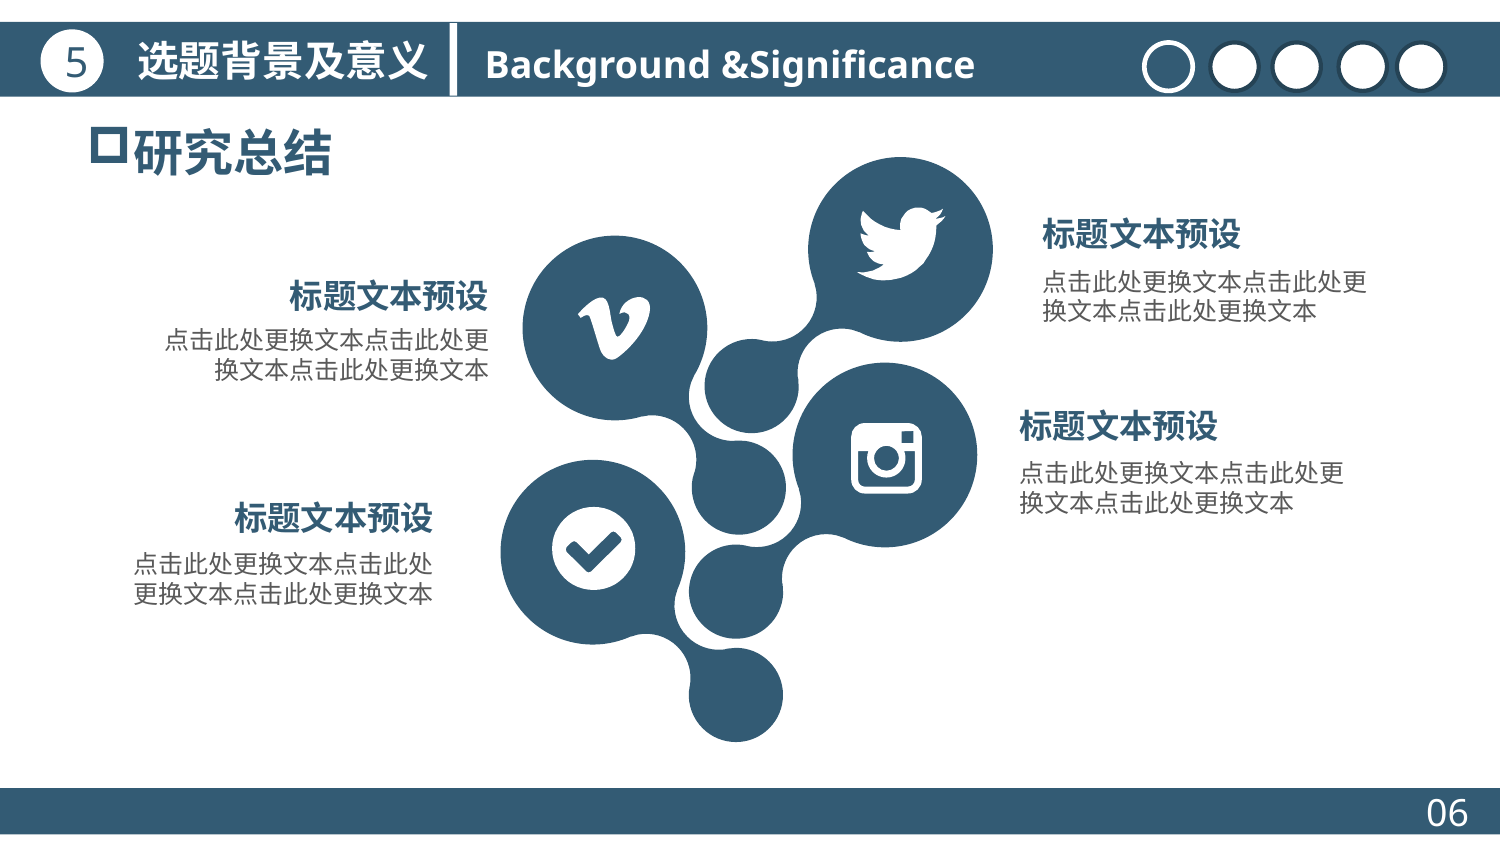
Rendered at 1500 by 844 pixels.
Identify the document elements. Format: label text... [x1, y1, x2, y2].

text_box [570, 218, 756, 499]
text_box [0, 781, 1500, 843]
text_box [1030, 212, 1388, 333]
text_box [767, 415, 999, 601]
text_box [149, 274, 502, 392]
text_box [1007, 404, 1366, 525]
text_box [0, 21, 1500, 98]
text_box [476, 506, 820, 701]
text_box 研究总结 [72, 114, 424, 190]
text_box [97, 496, 447, 616]
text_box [671, 207, 1014, 396]
